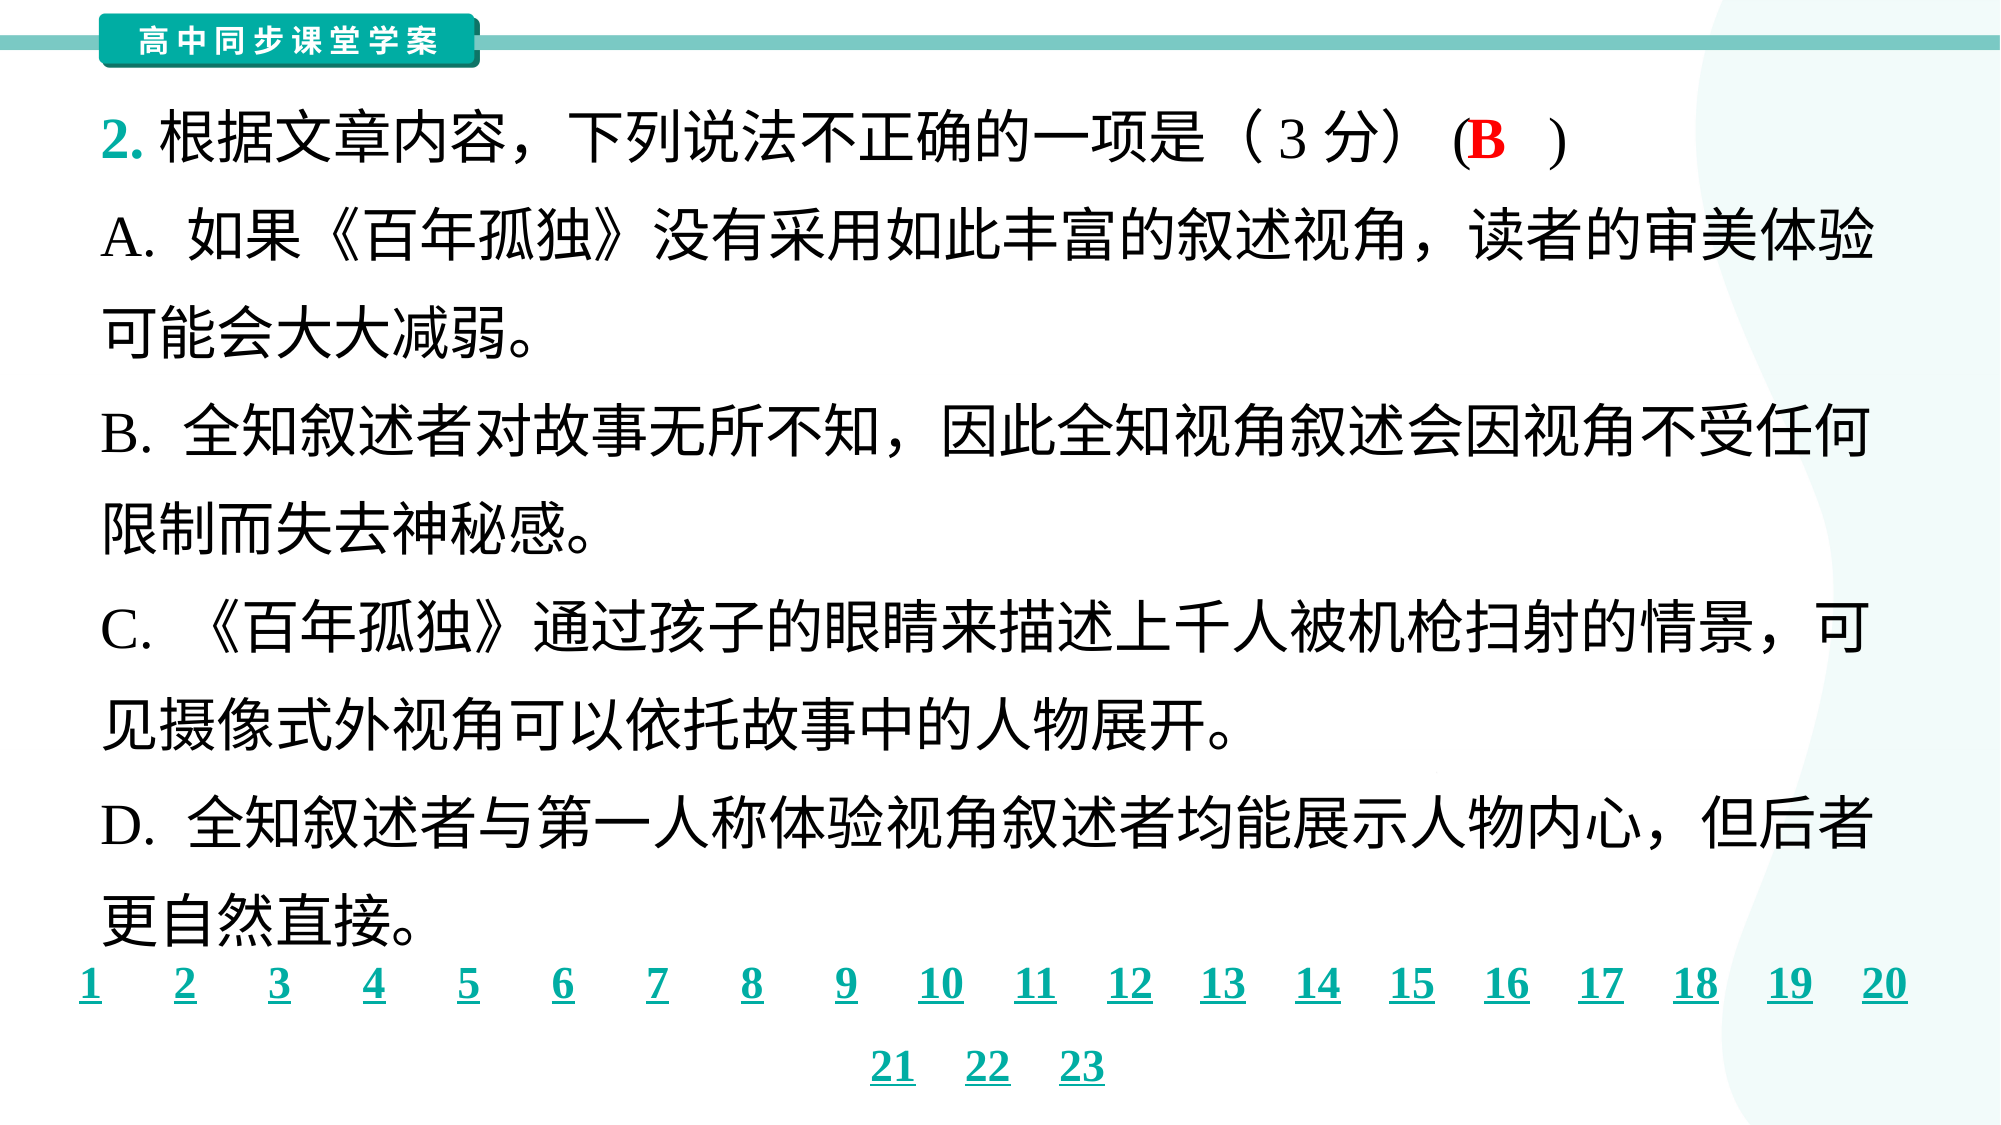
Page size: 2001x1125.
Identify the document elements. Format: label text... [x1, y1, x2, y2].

text_box 2.根据文章内容，下列说法不正确的一项是（3分）( ) [100, 76, 1445, 170]
picture [0, 0, 2000, 1125]
text_box B [1445, 76, 1528, 170]
text_box 2.根据文章内容，下列说法不正确的一项是（3分）( ) [1528, 76, 1899, 170]
text_box A. 如果《百年孤独》没有采用如此丰富的叙述视角，读者的审美体验 可能会大大减弱。 B. 全知叙述者对故事无所不知，因此全知视角叙述会因视角不受任何 限制而失去神秘感。 C. 《百年孤独》通过孩子的眼睛来描述上千人被机枪扫射的情景，可 见摄像式外视角可以依托故事中的人物展开。 D. 全知叙述者与第一人称体验视角叙述者均能展示人物内心，但后者 更自然直接。 [100, 170, 1899, 954]
